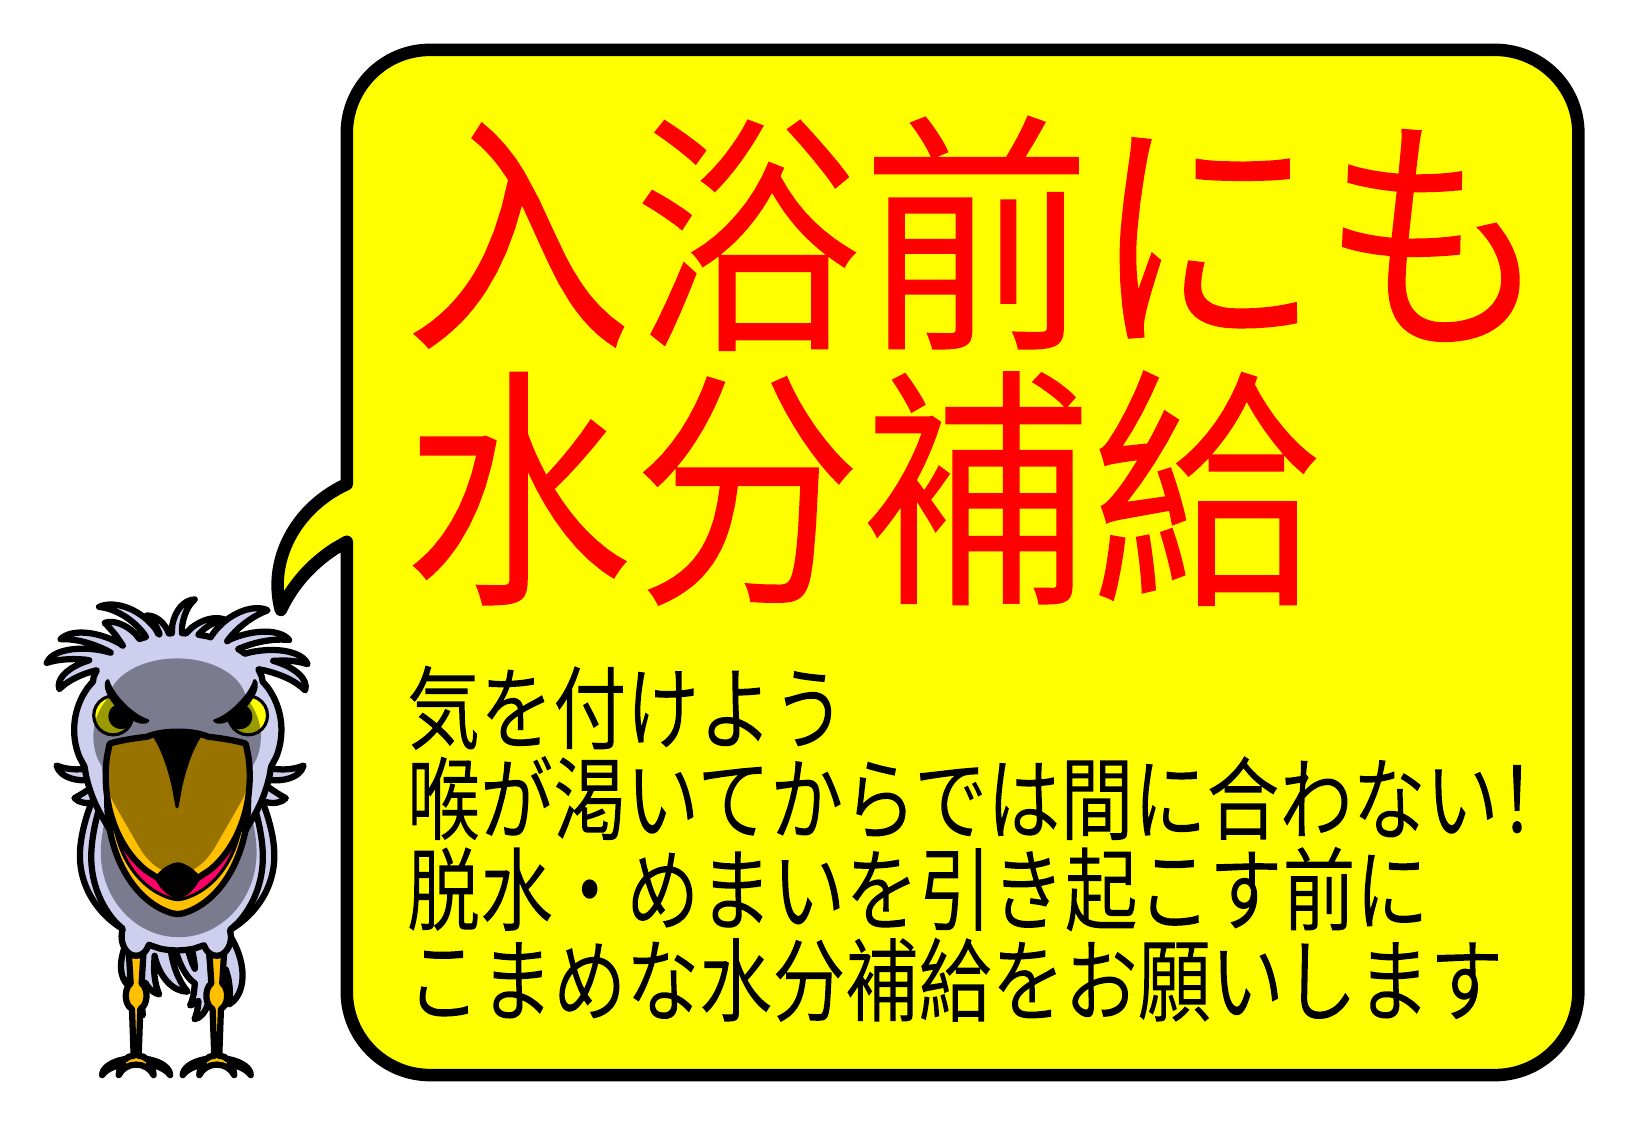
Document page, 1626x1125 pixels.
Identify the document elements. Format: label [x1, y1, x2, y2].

text_box [275, 47, 1581, 1078]
text_box [46, 599, 308, 1076]
